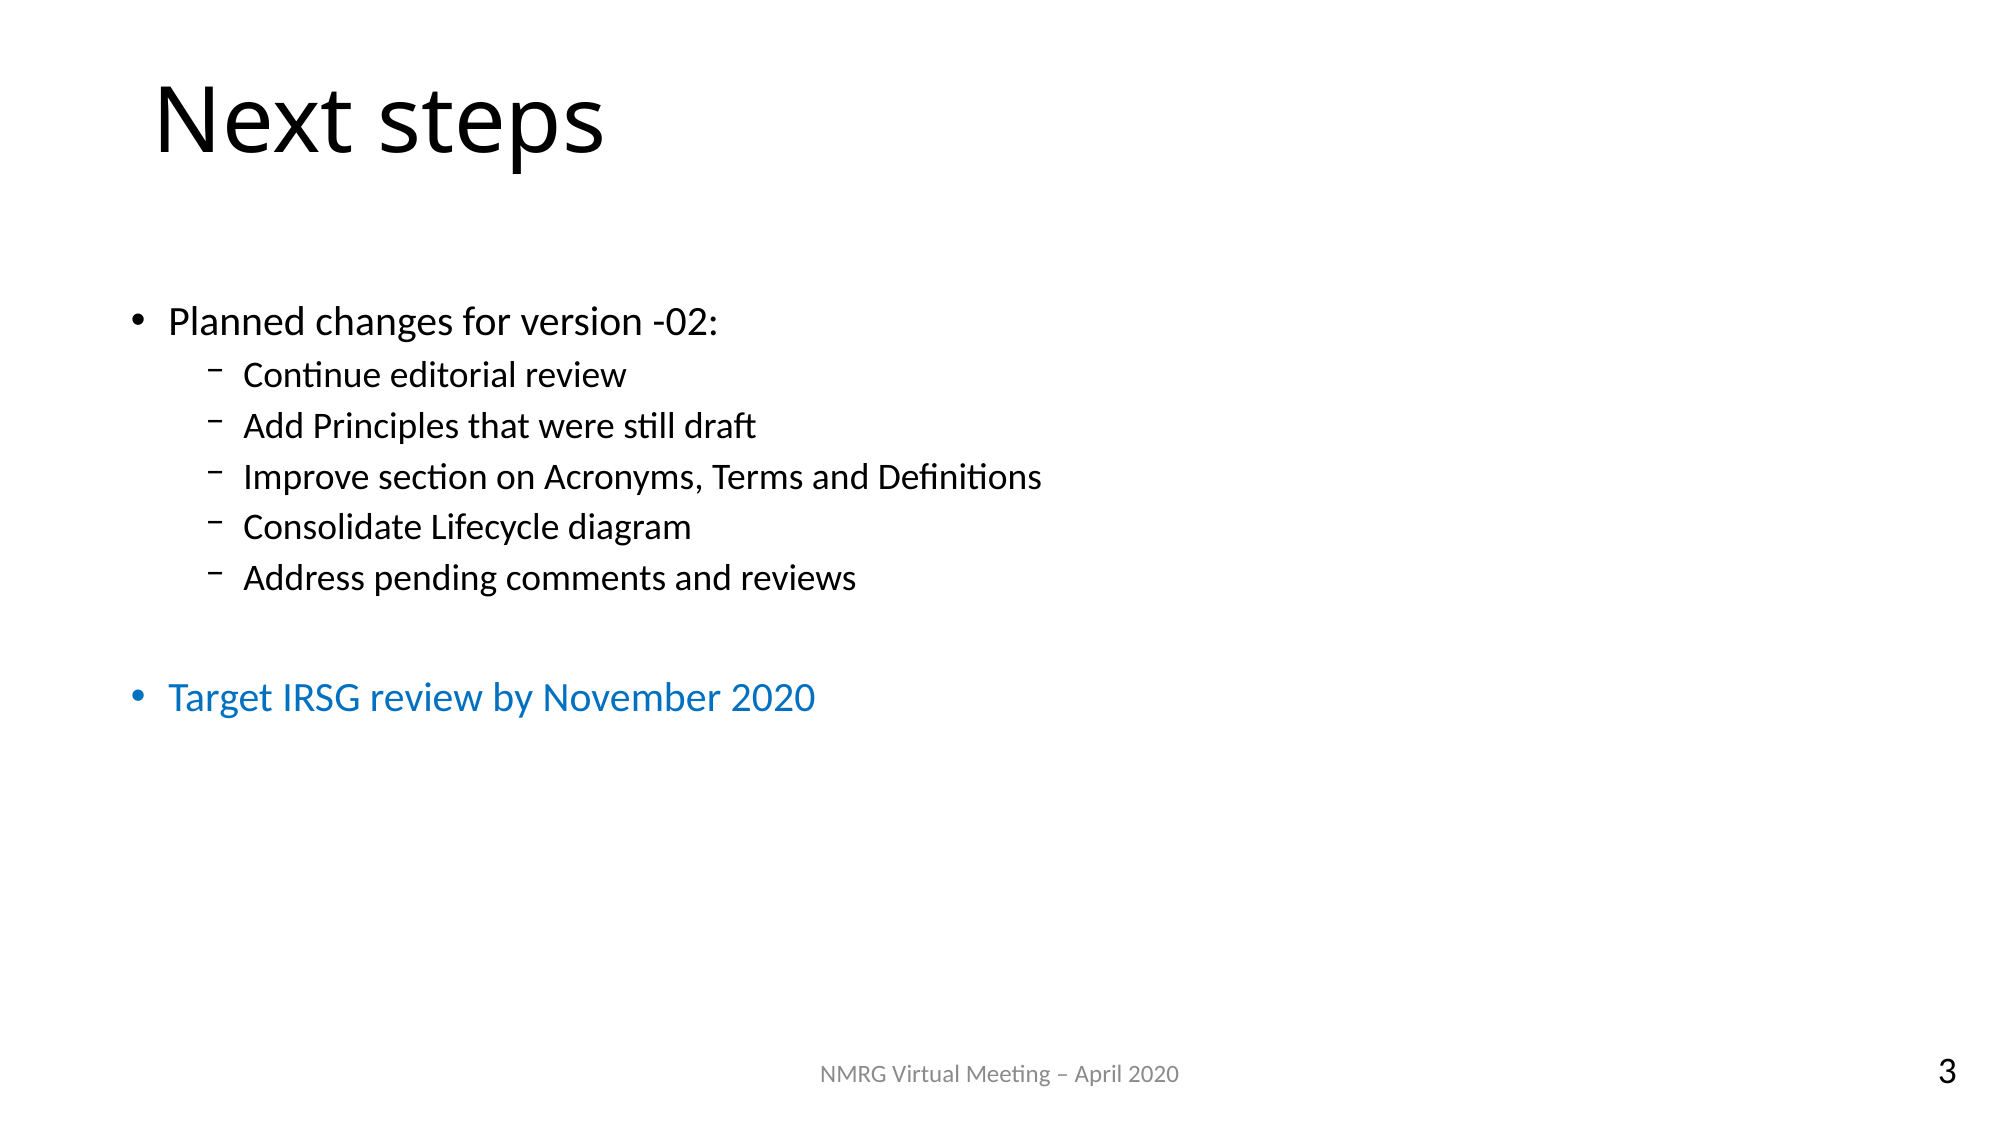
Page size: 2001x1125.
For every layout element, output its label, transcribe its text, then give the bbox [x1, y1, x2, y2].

text_box NMRG Virtual Meeting – April 2020 [683, 1042, 1317, 1103]
text_box 3 [1819, 1038, 1972, 1099]
title Next steps [137, 59, 1863, 186]
list Planned changes for version -02: Continue editorial review Add Principles that were still draft Improve section on Acronyms, Terms and Definitions Consolidate Lifecycle diagram Address pending comments and reviews Target IRSG review by November 2020 [115, 292, 1940, 990]
